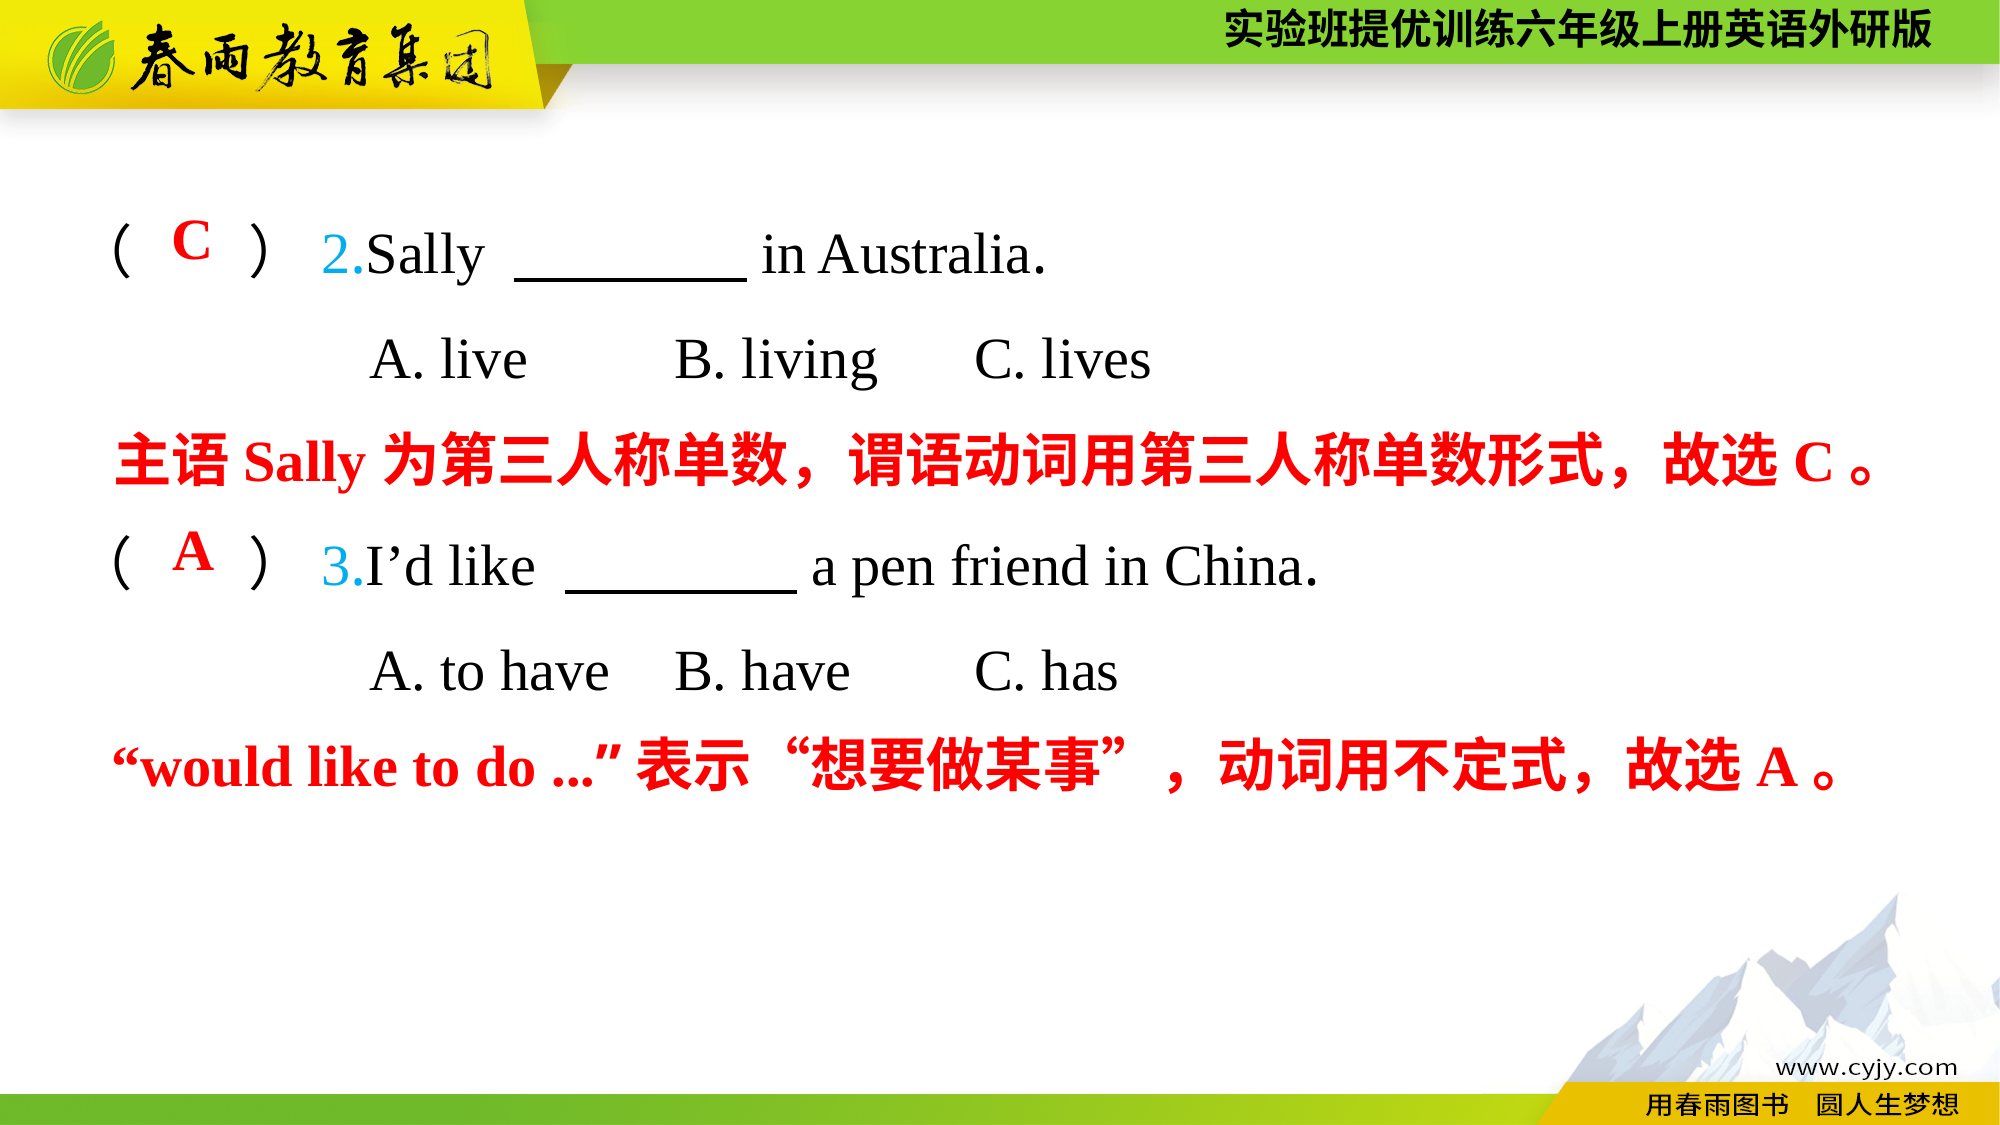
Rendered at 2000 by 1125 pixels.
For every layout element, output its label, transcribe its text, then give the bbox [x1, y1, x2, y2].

text_box （ ）3.I’d like a pen friend in China. A. to have B. have C. has [59, 484, 1944, 710]
text_box 主语Sally为第三人称单数，谓语动词用第三人称单数形式，故选C。 [98, 380, 1944, 484]
picture [0, 0, 2000, 1125]
list （ ）2.Sally in Australia. A. live B. living C. lives [59, 172, 1944, 388]
text_box C [156, 193, 229, 279]
text_box “would like to do ...”表示“想要做某事”，动词用不定式，故选A。 [96, 685, 1944, 806]
text_box A [157, 504, 230, 590]
